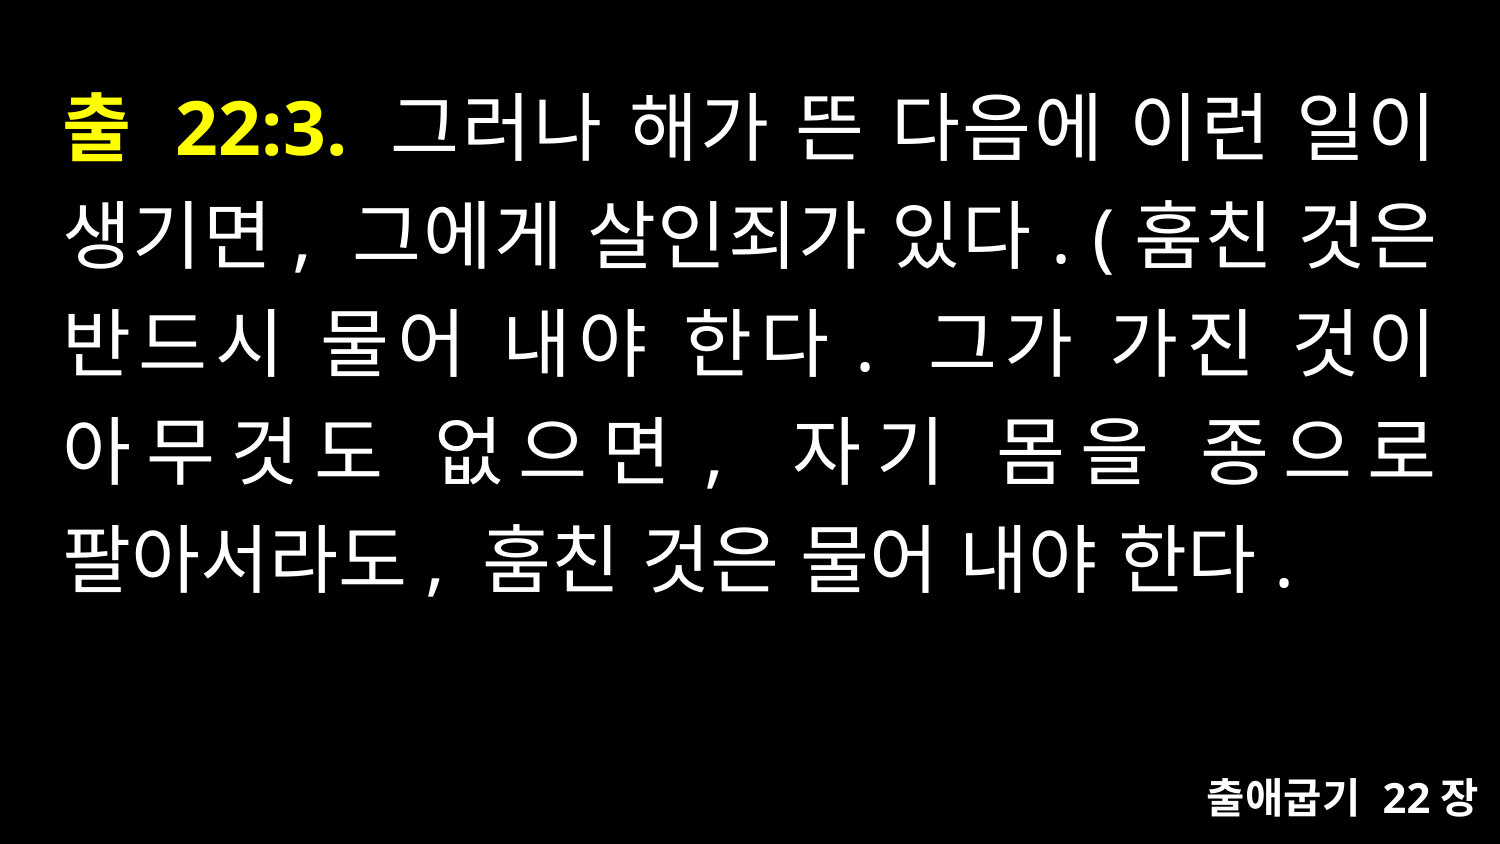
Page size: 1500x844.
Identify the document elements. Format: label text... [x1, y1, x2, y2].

title 출 22:3. 그러나 해가 뜬 다음에 이런 일이 생기면, 그에게 살인죄가 있다. (훔친 것은 반드시 물어 내야 한다. 그가 가진 것이 아무것도 없으면, 자기 몸을 종으로 팔아서라도, 훔친 것은 물어 내야 한다. [0, 0, 1500, 844]
subtitle 출애굽기 22장 [916, 770, 1500, 844]
